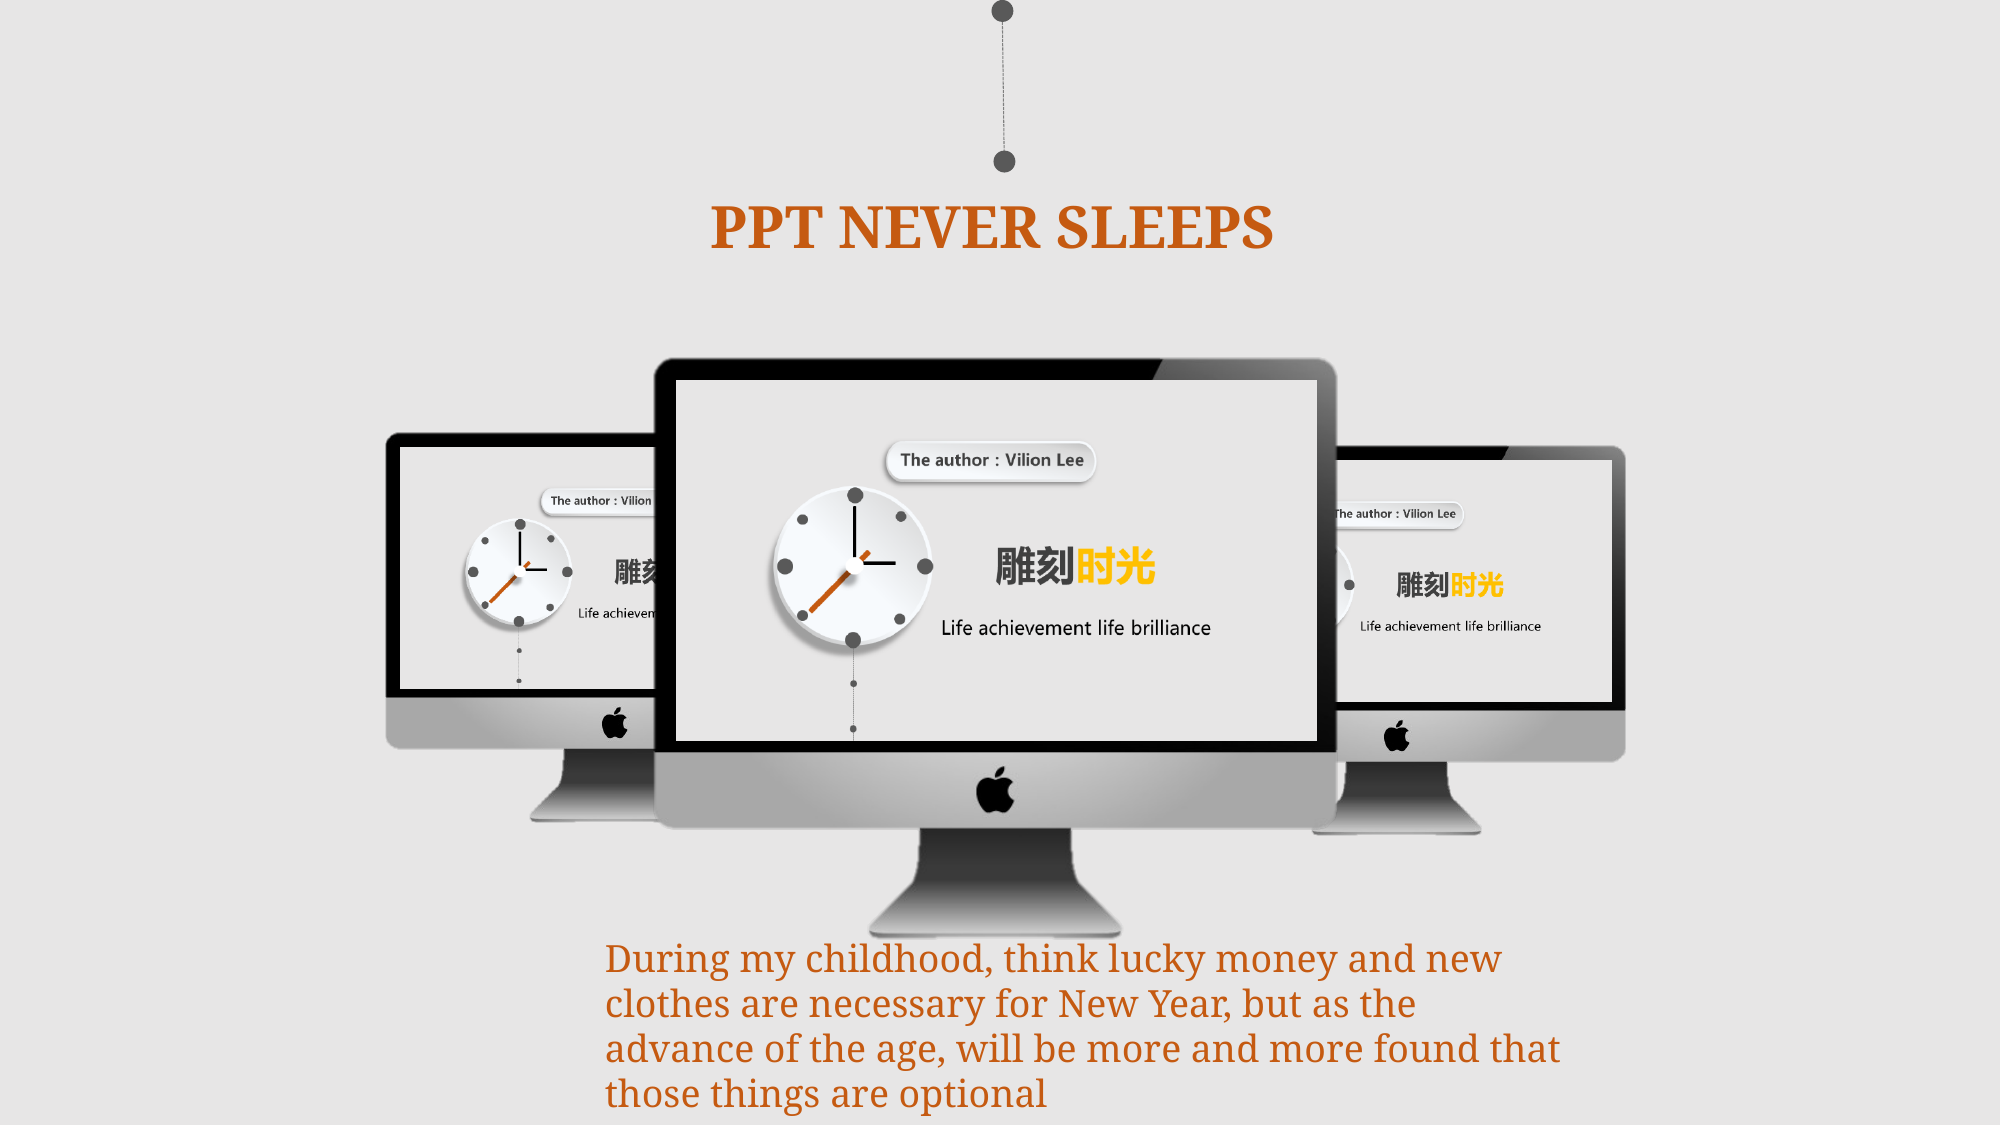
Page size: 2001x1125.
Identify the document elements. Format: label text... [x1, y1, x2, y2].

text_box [308, 301, 1742, 990]
text_box During my childhood, think lucky money and new clothes are necessary for New Year, but as the advance of the age, will be more and more found that those things are optional [590, 990, 1591, 1123]
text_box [740, 0, 1247, 269]
